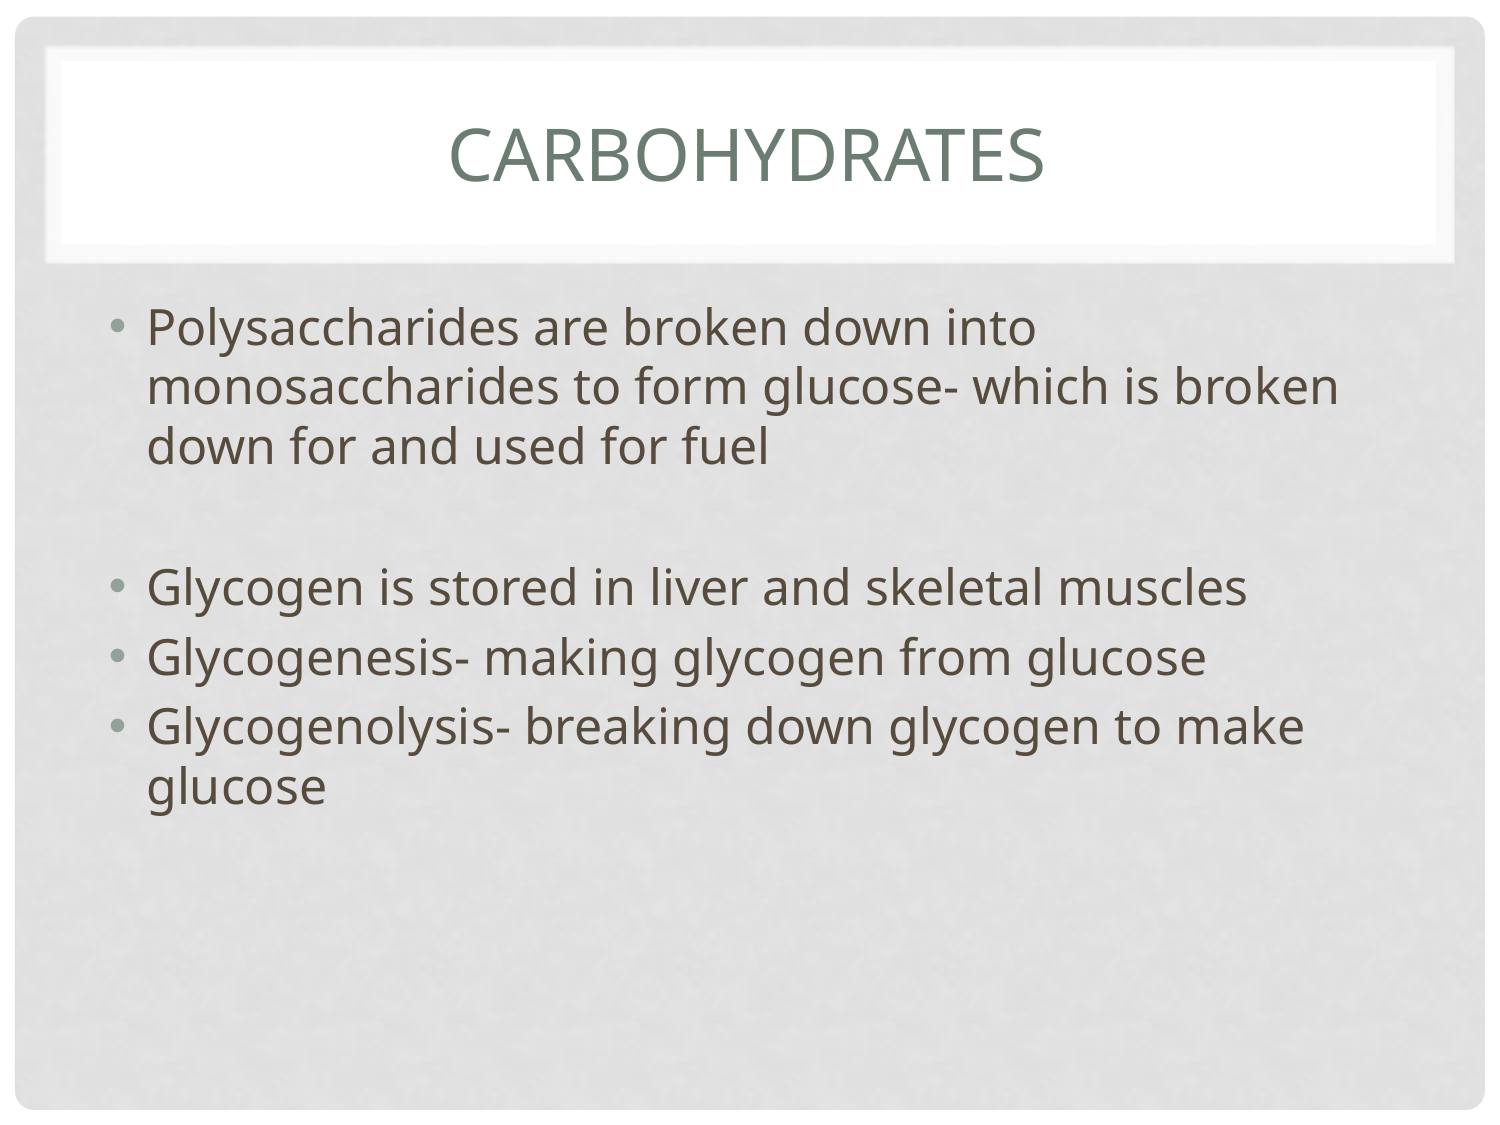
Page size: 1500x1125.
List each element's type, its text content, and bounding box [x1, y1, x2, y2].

title Carbohydrates [69, 66, 1425, 238]
list Polysaccharides are broken down into monosaccharides to form glucose- which is broken down for and used for fuel Glycogen is stored in liver and skeletal muscles Glycogenesis- making glycogen from glucose Glycogenolysis- breaking down glycogen to make glucose [75, 287, 1425, 1005]
